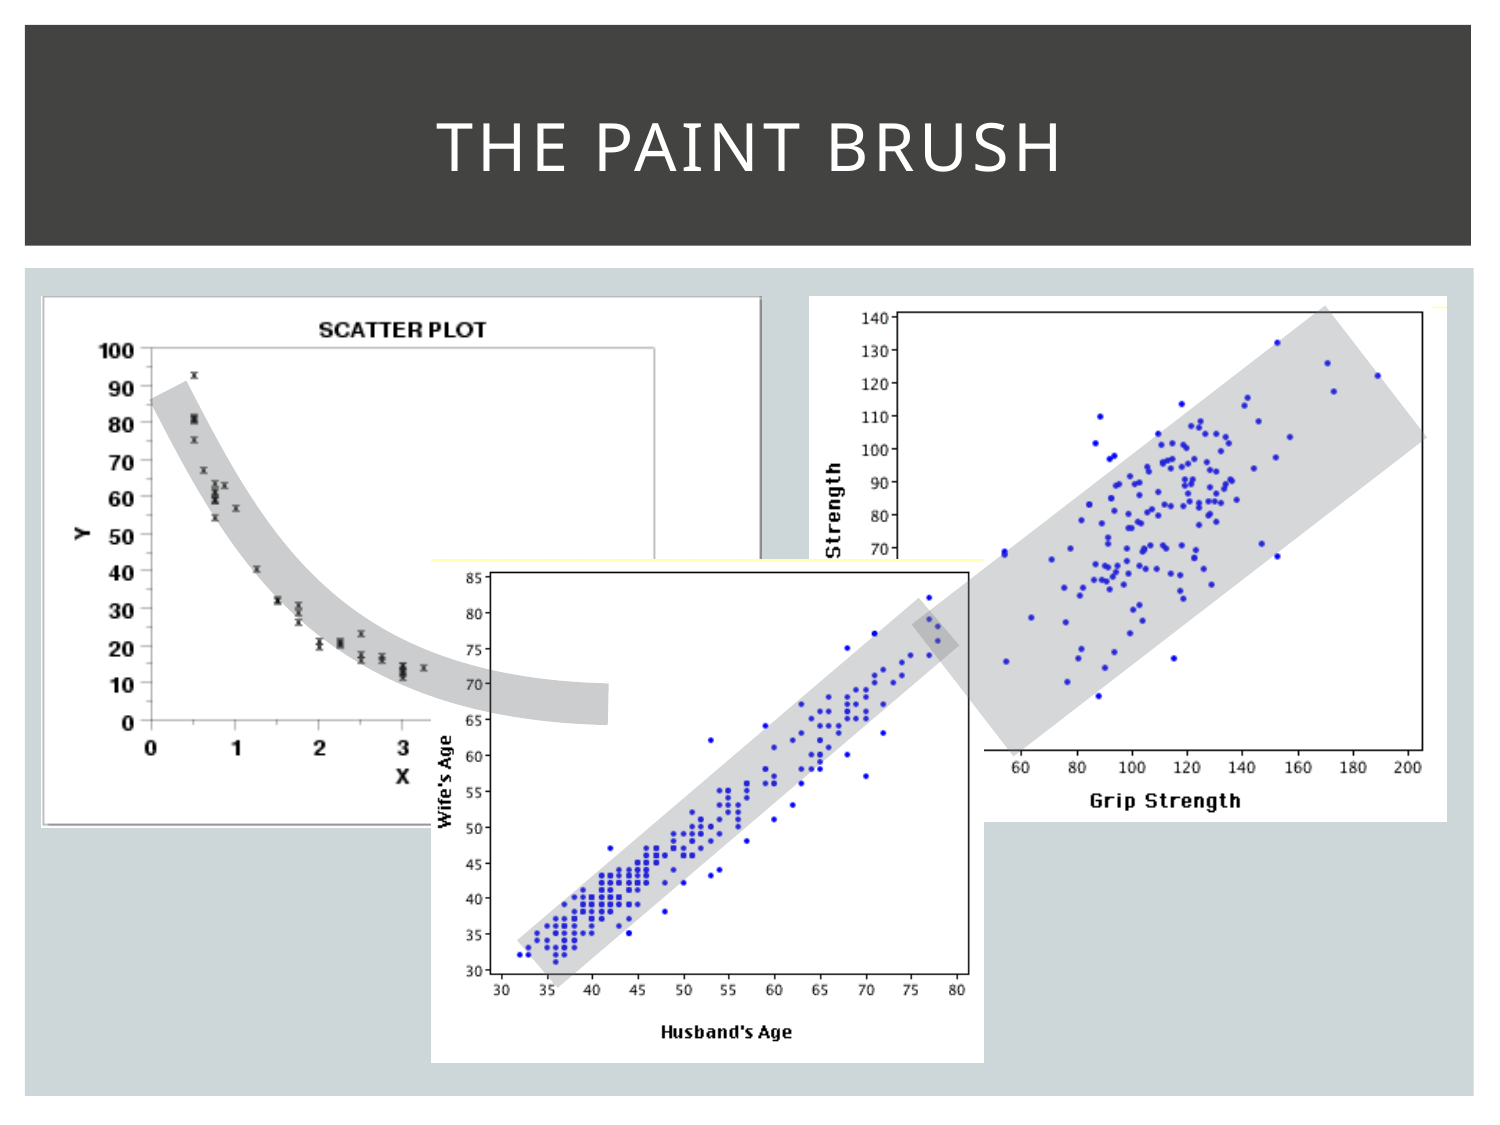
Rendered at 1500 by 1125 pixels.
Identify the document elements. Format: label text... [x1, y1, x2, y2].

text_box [537, 621, 940, 965]
title The paint brush [62, 58, 1438, 232]
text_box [962, 371, 1377, 691]
picture [40, 296, 1448, 1063]
